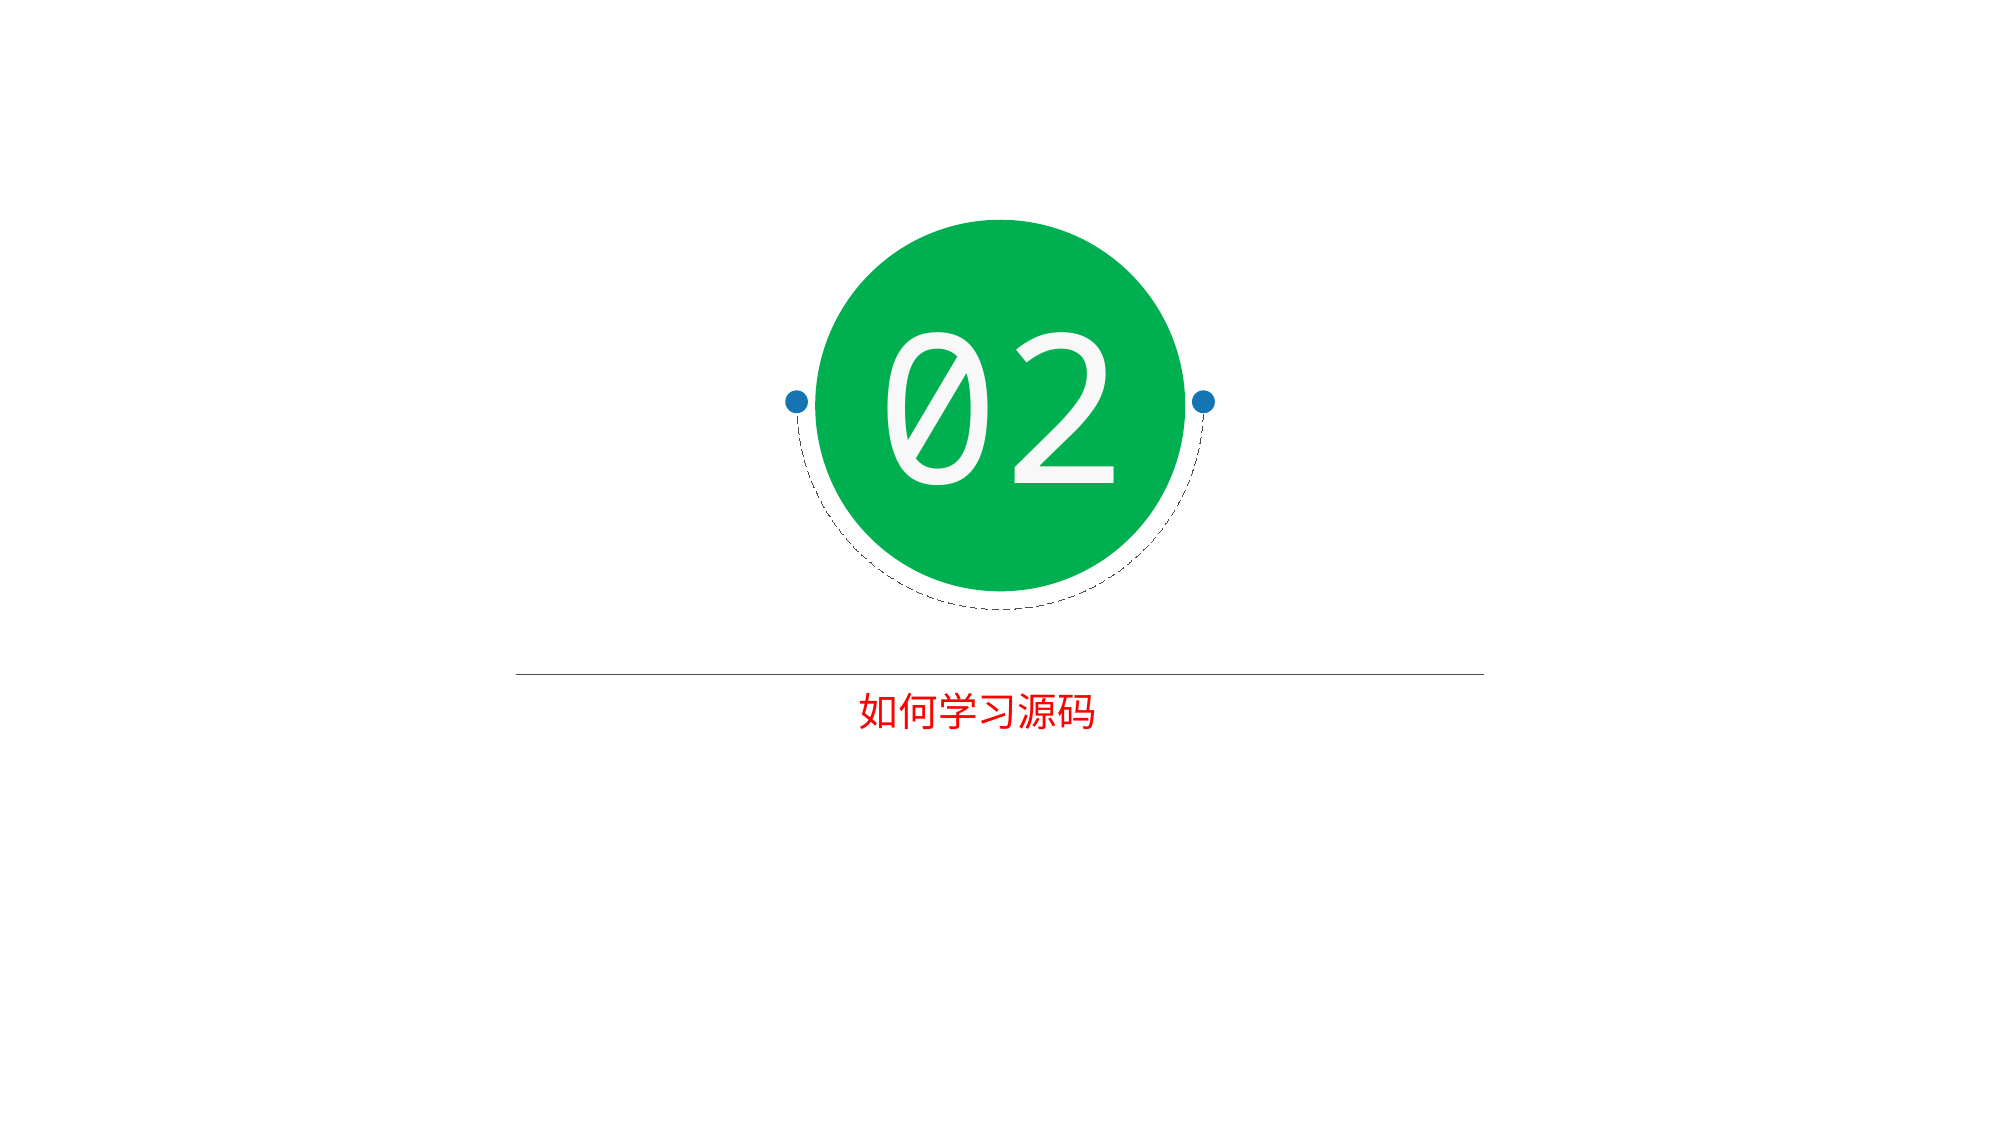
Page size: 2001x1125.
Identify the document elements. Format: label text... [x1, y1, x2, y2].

text_box [1140, 283, 1186, 404]
text_box [815, 284, 860, 405]
text_box 02 [860, 267, 1140, 533]
text_box 如何学习源码 [184, 679, 1772, 742]
text_box [1191, 390, 1215, 414]
text_box [876, 219, 1124, 267]
text_box [785, 390, 808, 414]
text_box [797, 403, 1204, 610]
